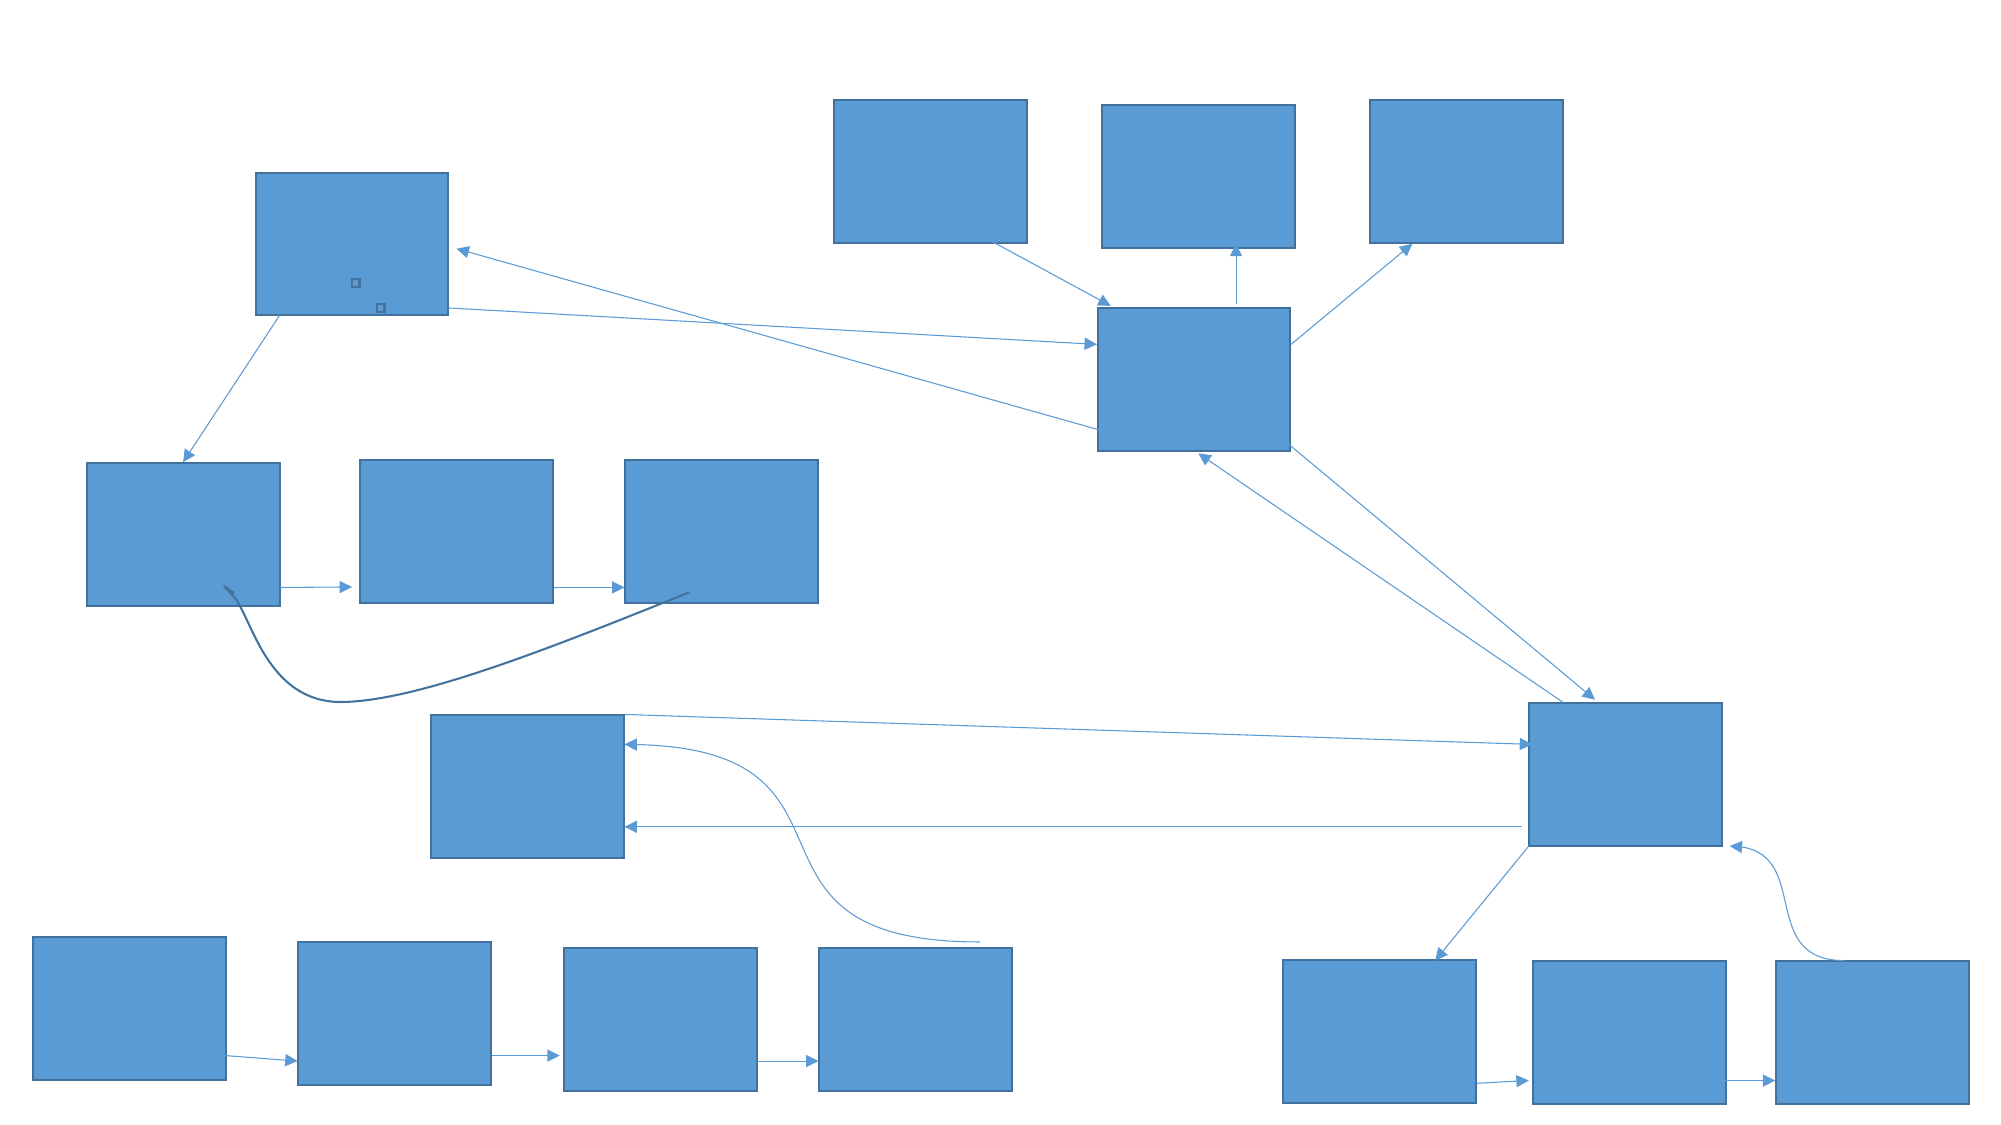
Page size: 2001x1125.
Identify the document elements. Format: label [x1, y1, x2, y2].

picture [563, 947, 758, 1092]
text_box [239, 590, 663, 704]
text_box [1476, 1080, 1529, 1084]
picture [1101, 104, 1296, 249]
text_box [351, 278, 361, 288]
picture [297, 941, 492, 1087]
picture [1775, 960, 1970, 1105]
picture [1528, 702, 1723, 847]
text_box [1198, 453, 1564, 703]
picture [359, 459, 554, 604]
text_box [624, 745, 981, 942]
picture [1369, 99, 1564, 244]
text_box [183, 314, 281, 463]
text_box [1729, 846, 1845, 961]
picture [818, 947, 1013, 1092]
picture [1096, 307, 1291, 452]
text_box [224, 1055, 298, 1062]
text_box [980, 235, 1111, 306]
text_box [624, 714, 1533, 745]
text_box [456, 248, 1102, 431]
picture [1532, 960, 1727, 1105]
text_box [376, 303, 386, 313]
picture [32, 936, 227, 1081]
text_box [1290, 243, 1413, 345]
picture [833, 99, 1028, 244]
picture [1282, 959, 1477, 1104]
picture [430, 714, 624, 859]
text_box [1435, 846, 1529, 961]
text_box [447, 307, 456, 345]
picture [624, 459, 819, 604]
text_box [1275, 433, 1595, 700]
text_box [255, 172, 449, 316]
picture [86, 462, 281, 607]
